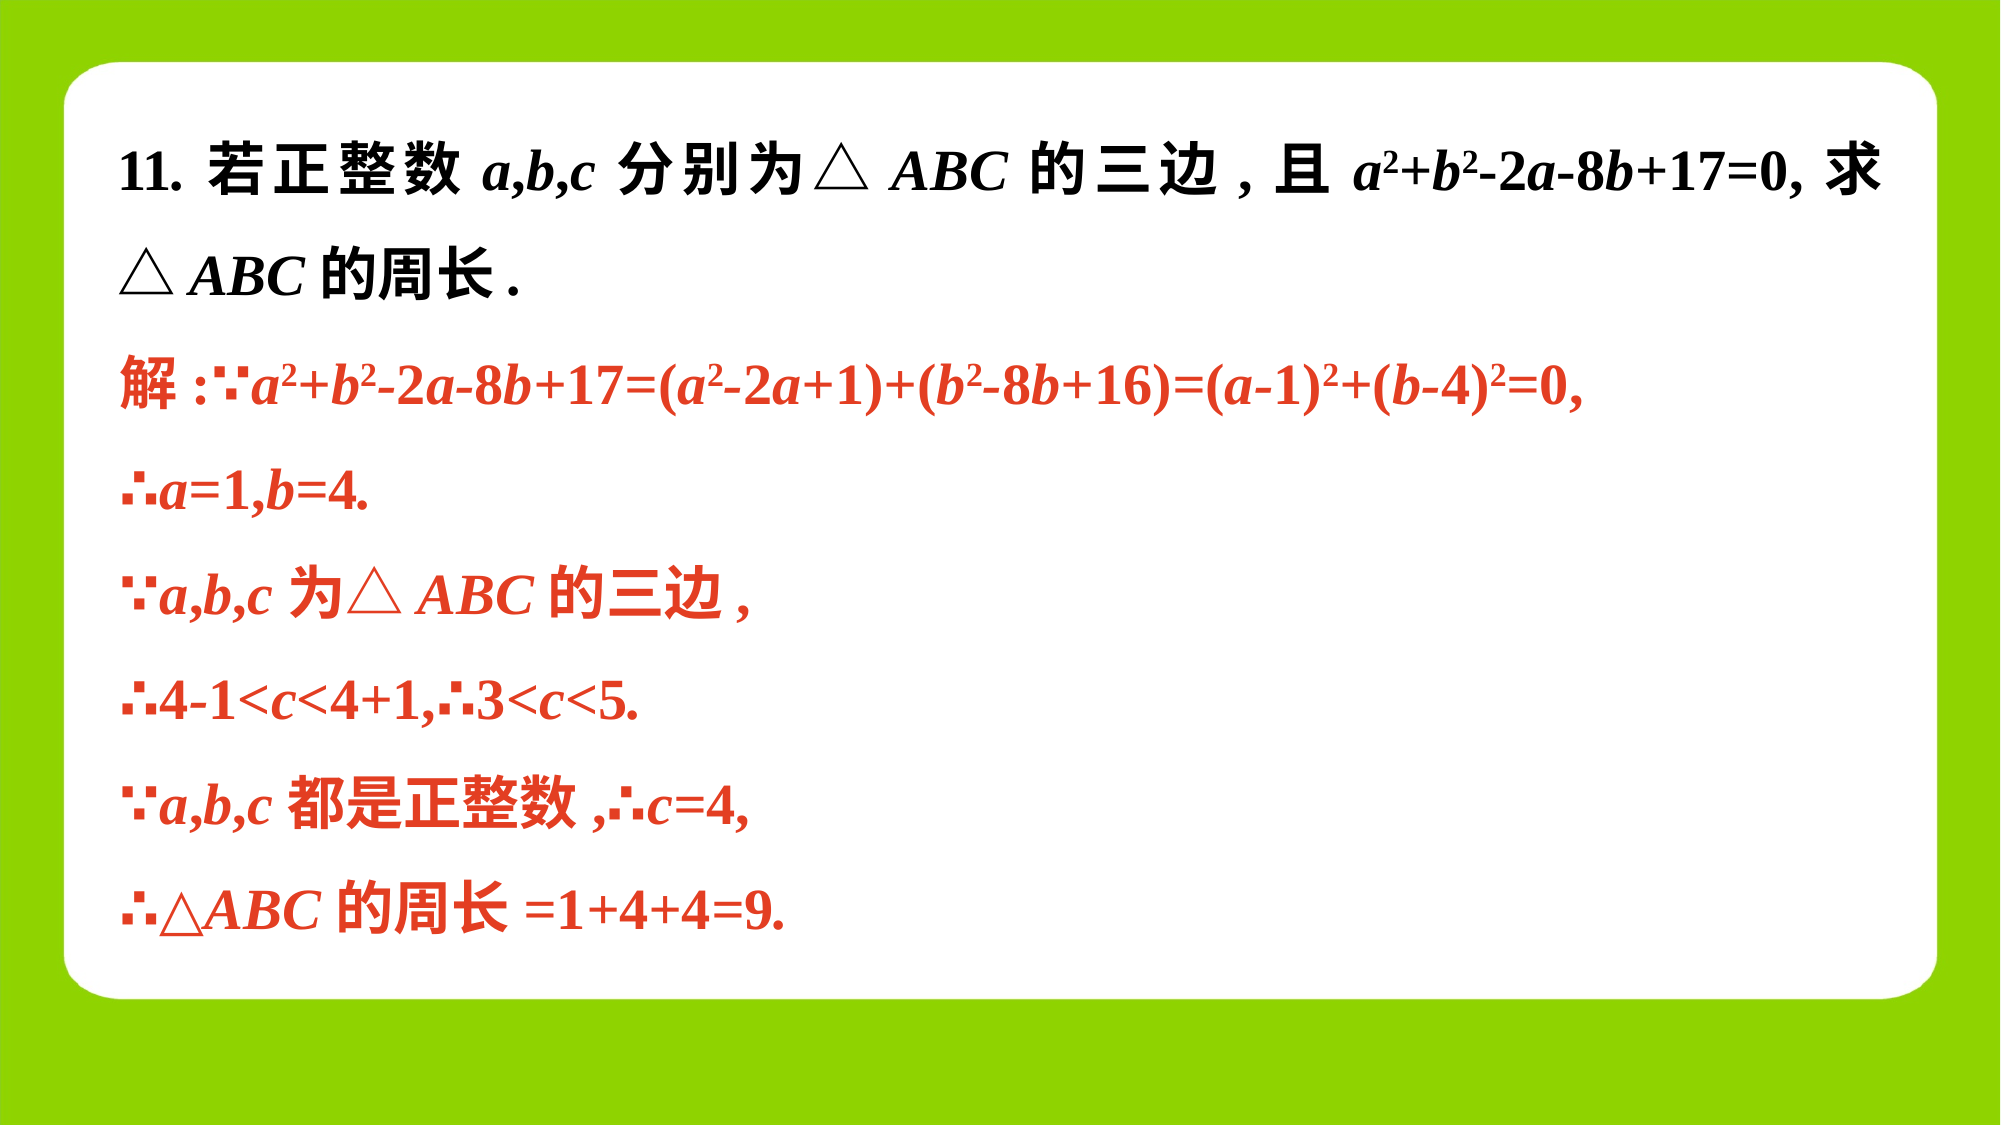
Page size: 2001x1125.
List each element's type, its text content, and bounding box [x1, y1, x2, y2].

text_box 解:∵a2+b2-2a-8b+17=(a2-2a+1)+(b2-8b+16)=(a-1)2+(b-4)2=0, ∴a=1,b=4. ∵a,b,c为△ABC的三边, ∴4-1<c<4+1,∴3<c<5. ∵a,b,c都是正整数,∴c=4, ∴△ABC的周长=1+4+4=9. [104, 303, 1626, 949]
picture [0, 0, 2001, 1125]
text_box 11.若正整数a,b,c分别为△ABC的三边,且a2+b2-2a-8b+17=0,求△ABC的周长. [102, 89, 1898, 315]
